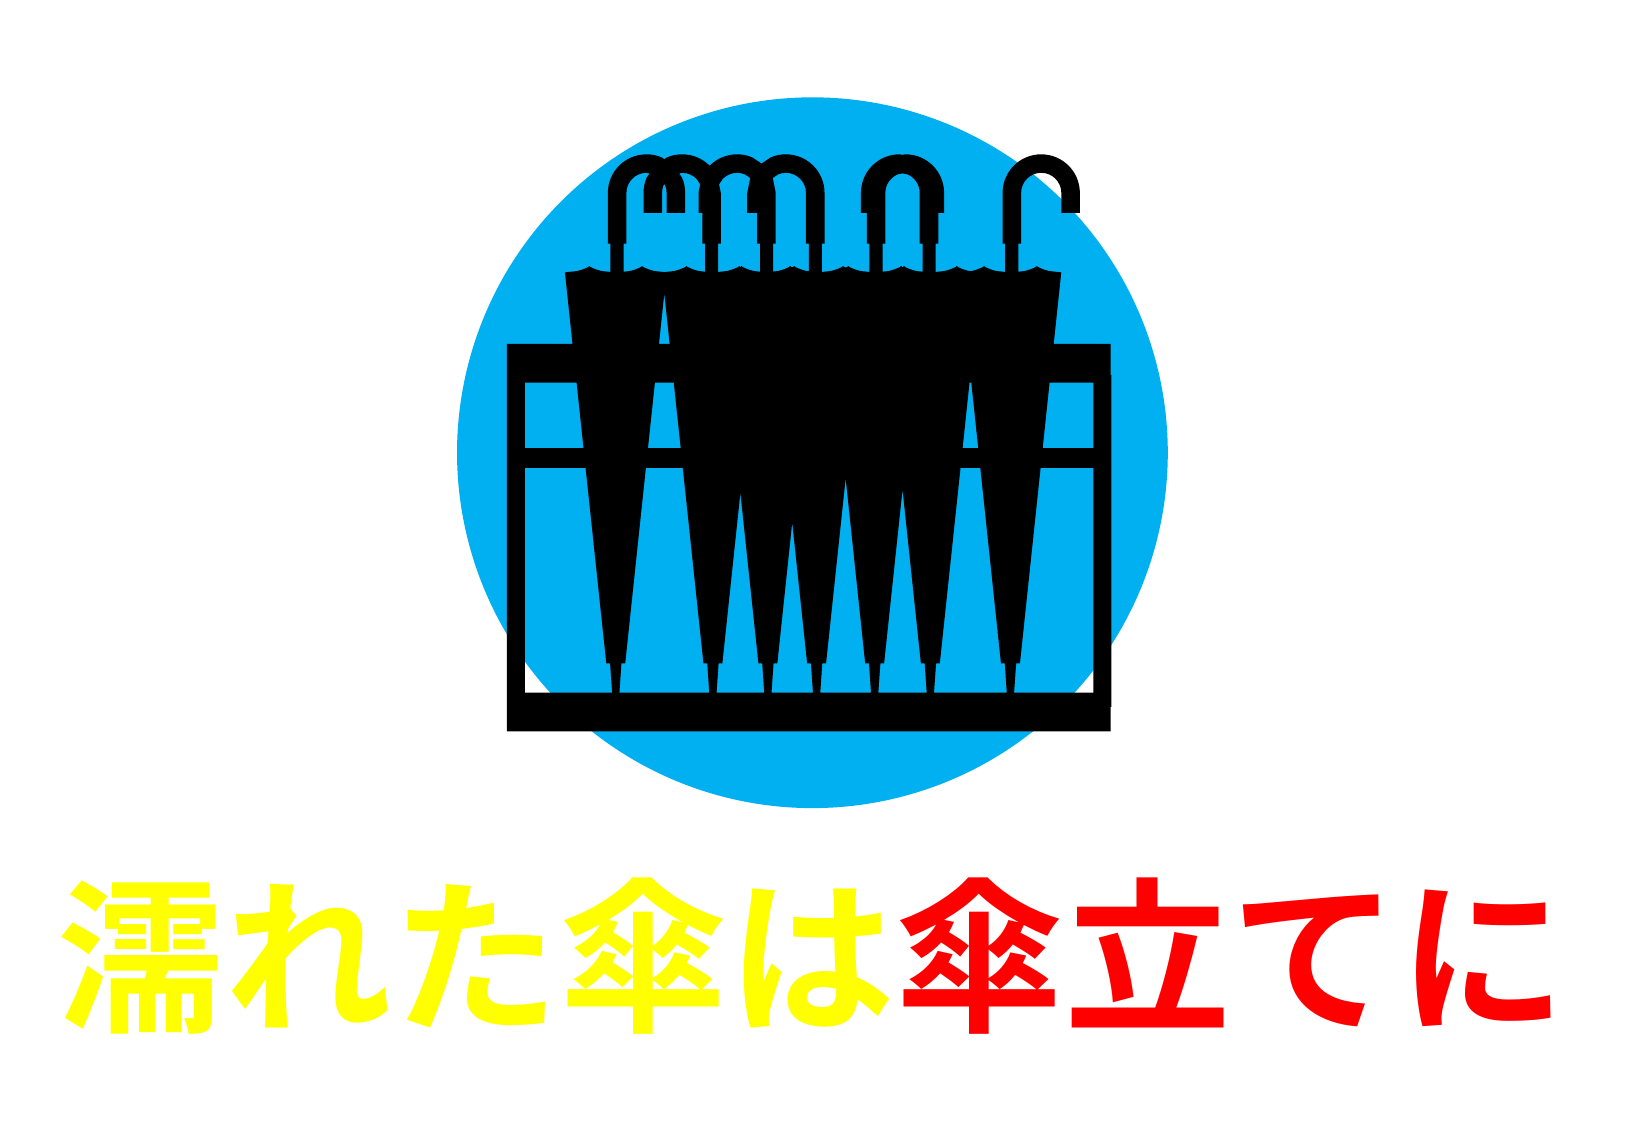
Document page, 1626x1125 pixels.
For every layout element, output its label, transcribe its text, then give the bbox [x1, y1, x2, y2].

text_box 濡れた傘は傘立てに [0, 845, 1625, 1061]
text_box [456, 97, 1169, 809]
